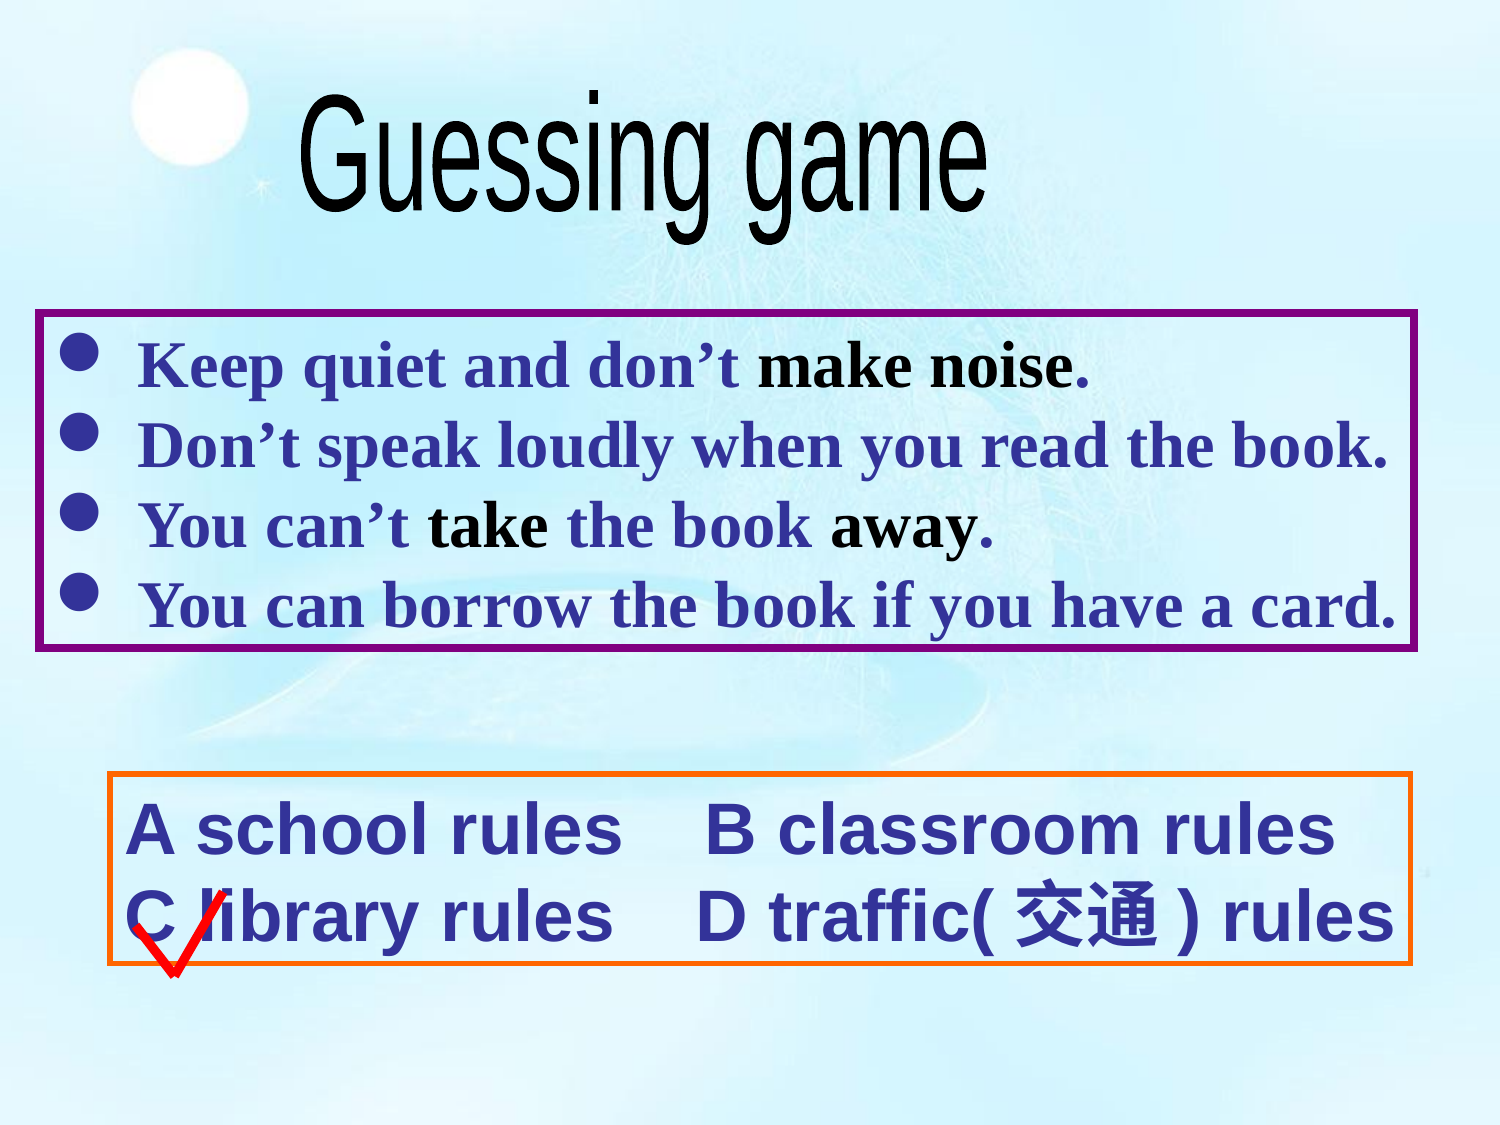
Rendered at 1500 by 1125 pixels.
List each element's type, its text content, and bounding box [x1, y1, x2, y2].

text_box Keep quiet and don’t make noise. Don’t speak loudly when you read the book. You can’t take the book away. You can borrow the book if you have a card. [39, 313, 1414, 648]
picture [0, 0, 1500, 1125]
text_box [135, 891, 224, 977]
text_box A school rules B classroom rules C library rules D traffic(交通) rules [110, 773, 1411, 964]
